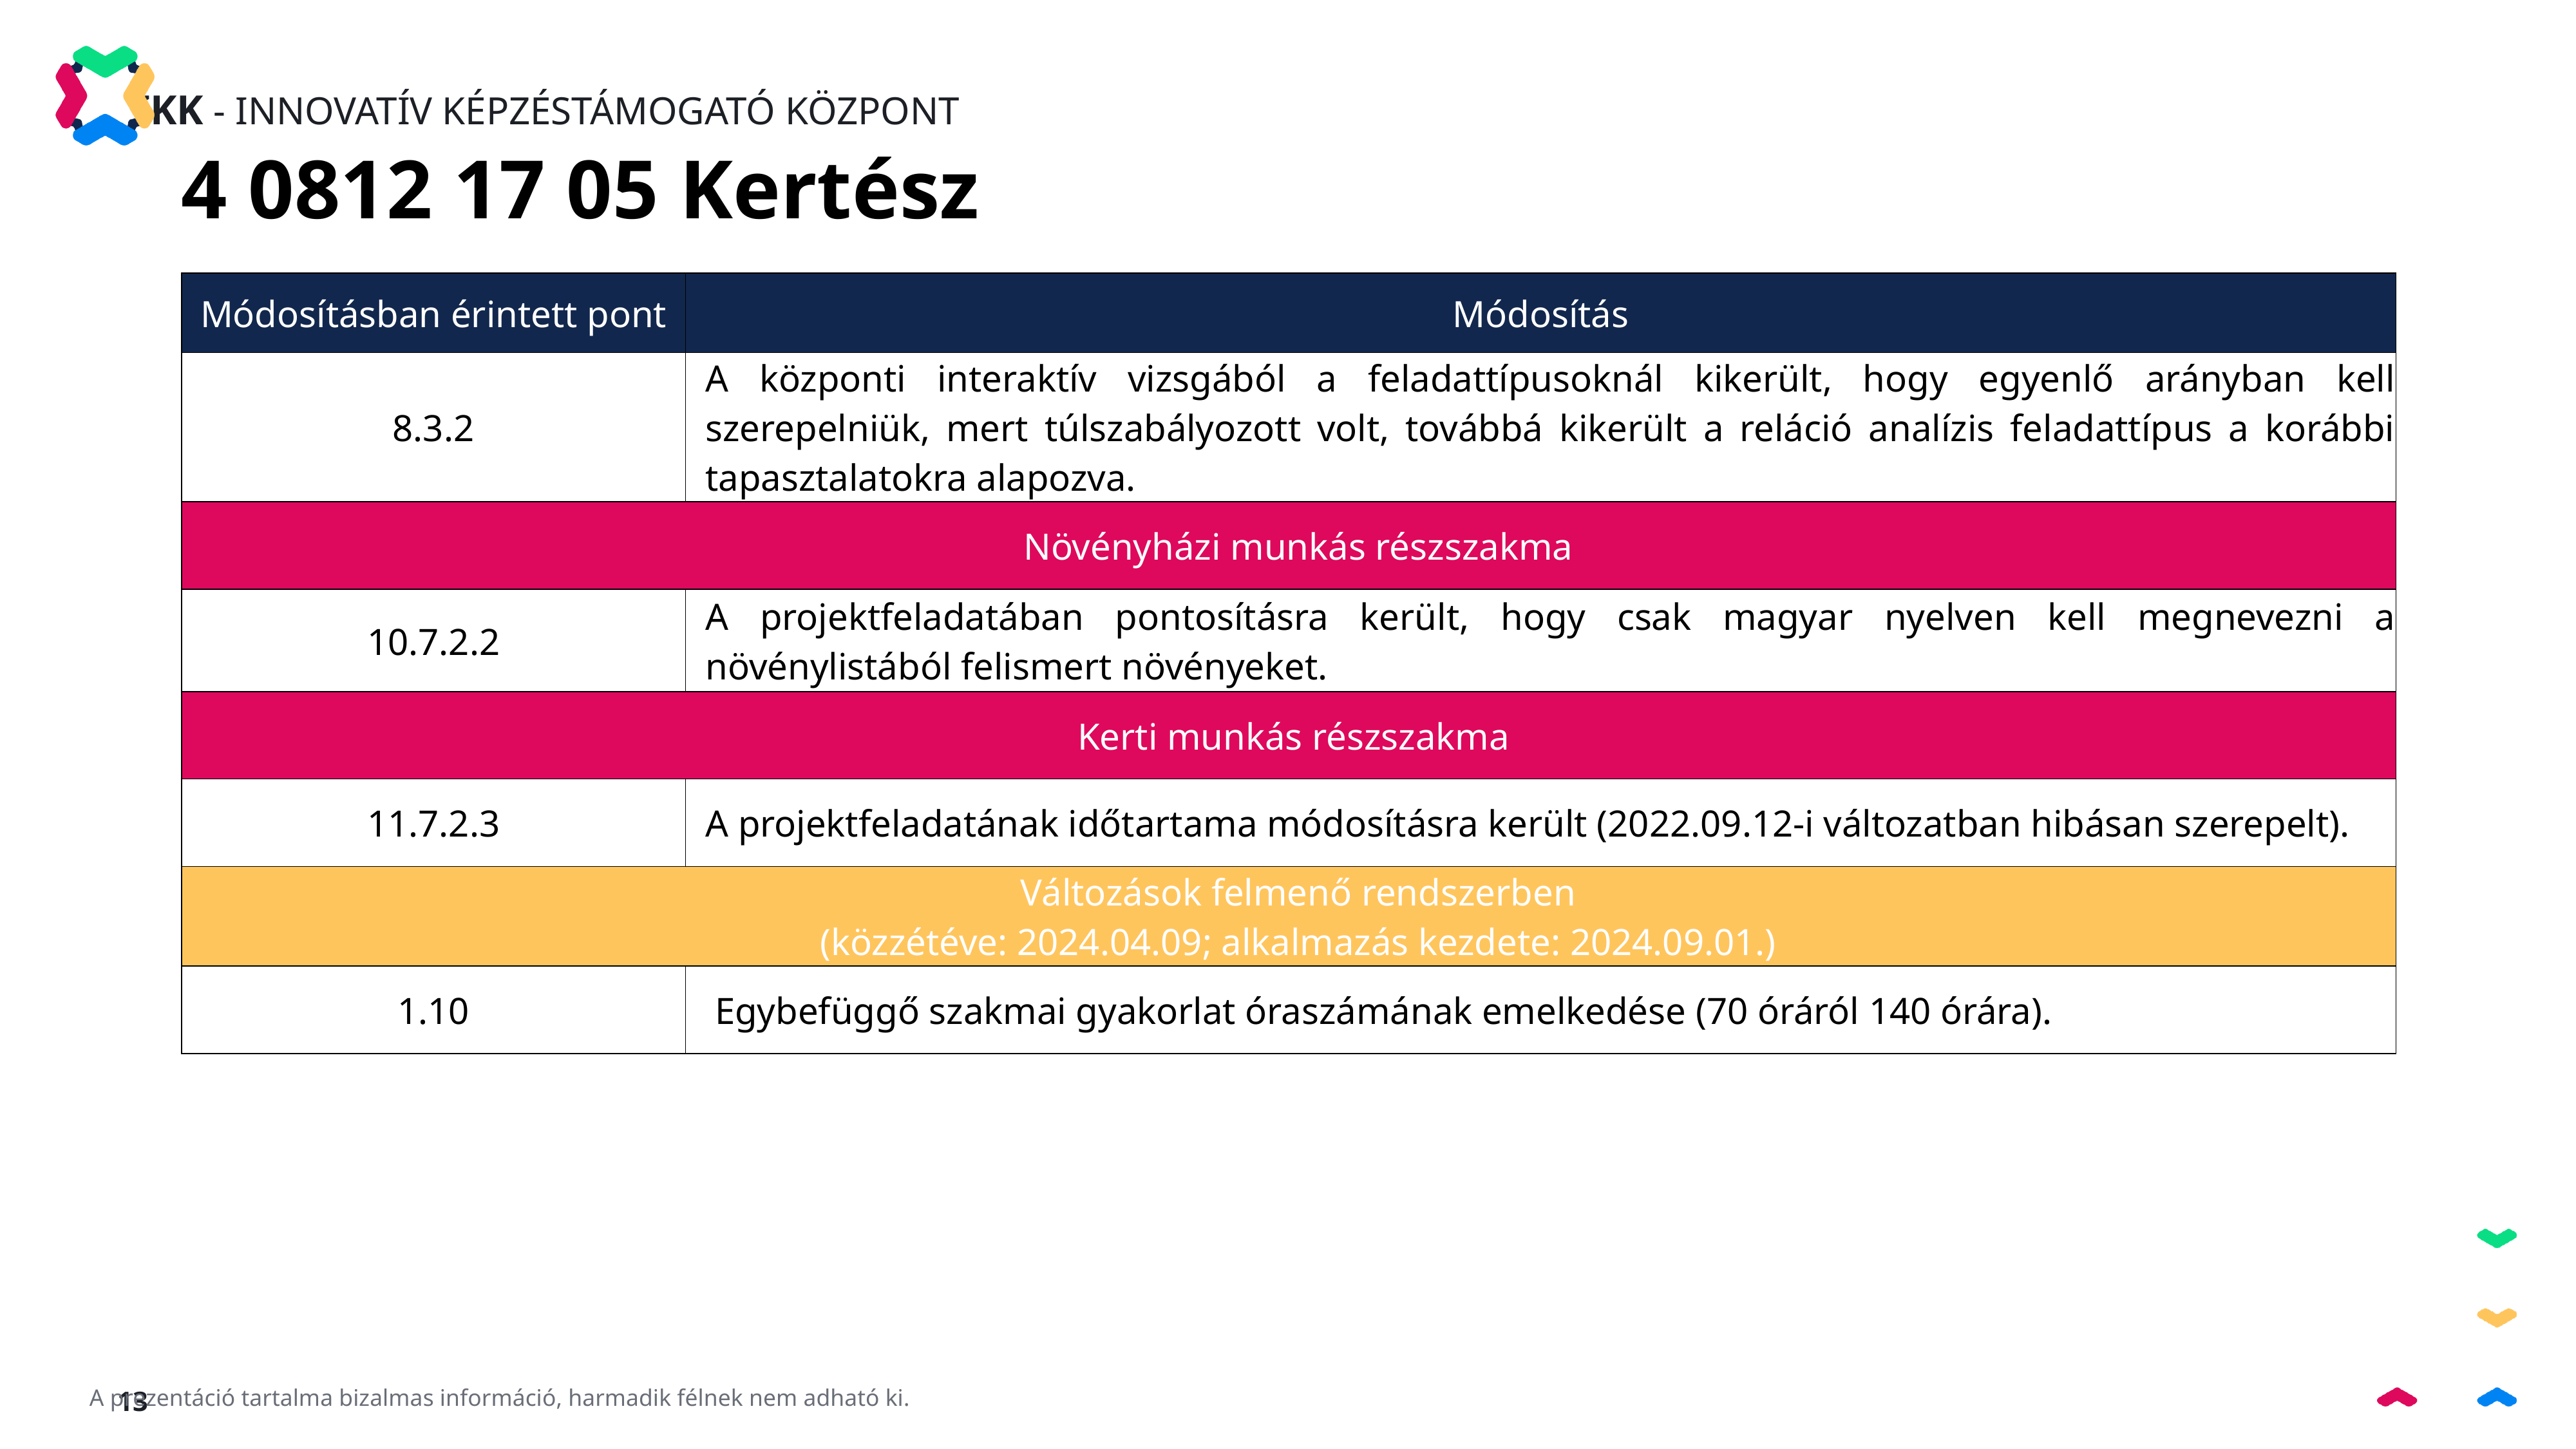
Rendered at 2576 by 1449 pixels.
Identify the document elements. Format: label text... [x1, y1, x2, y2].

table_header Módosítás [686, 274, 2396, 352]
picture [55, 46, 155, 146]
table_cell Egybefüggő szakmai gyakorlat óraszámának emelkedése (70 óráról 140 órára). [686, 967, 2396, 1053]
table_cell A központi interaktív vizsgából a feladattípusoknál kikerült, hogy egyenlő arányban kell szerepelniük, mert túlszabályozott volt, továbbá kikerült a reláció analízis feladattípus a korábbi tapasztalatokra alapozva. [686, 353, 2396, 501]
table_cell Kerti munkás részszakma [182, 692, 2396, 779]
list 4 0812 17 05 Kertész [181, 138, 2300, 235]
table_cell 10.7.2.2 [182, 590, 685, 691]
table_cell A projektfeladatának időtartama módosításra került (2022.09.12-i változatban hibásan szerepelt). [686, 779, 2396, 866]
table_cell 11.7.2.3 [182, 779, 685, 866]
table_cell 1.10 [182, 967, 685, 1053]
picture [2377, 1229, 2517, 1406]
table_cell A projektfeladatában pontosításra került, hogy csak magyar nyelven kell megnevezni a növénylistából felismert növényeket. [686, 590, 2396, 691]
table_cell Változások felmenő rendszerben (közzétéve: 2024.04.09; alkalmazás kezdete: 2024.09.01.) [182, 867, 2396, 965]
table_header Módosításban érintett pont [182, 274, 685, 352]
table_cell Növényházi munkás részszakma [182, 502, 2396, 589]
table_cell 8.3.2 [182, 353, 685, 501]
